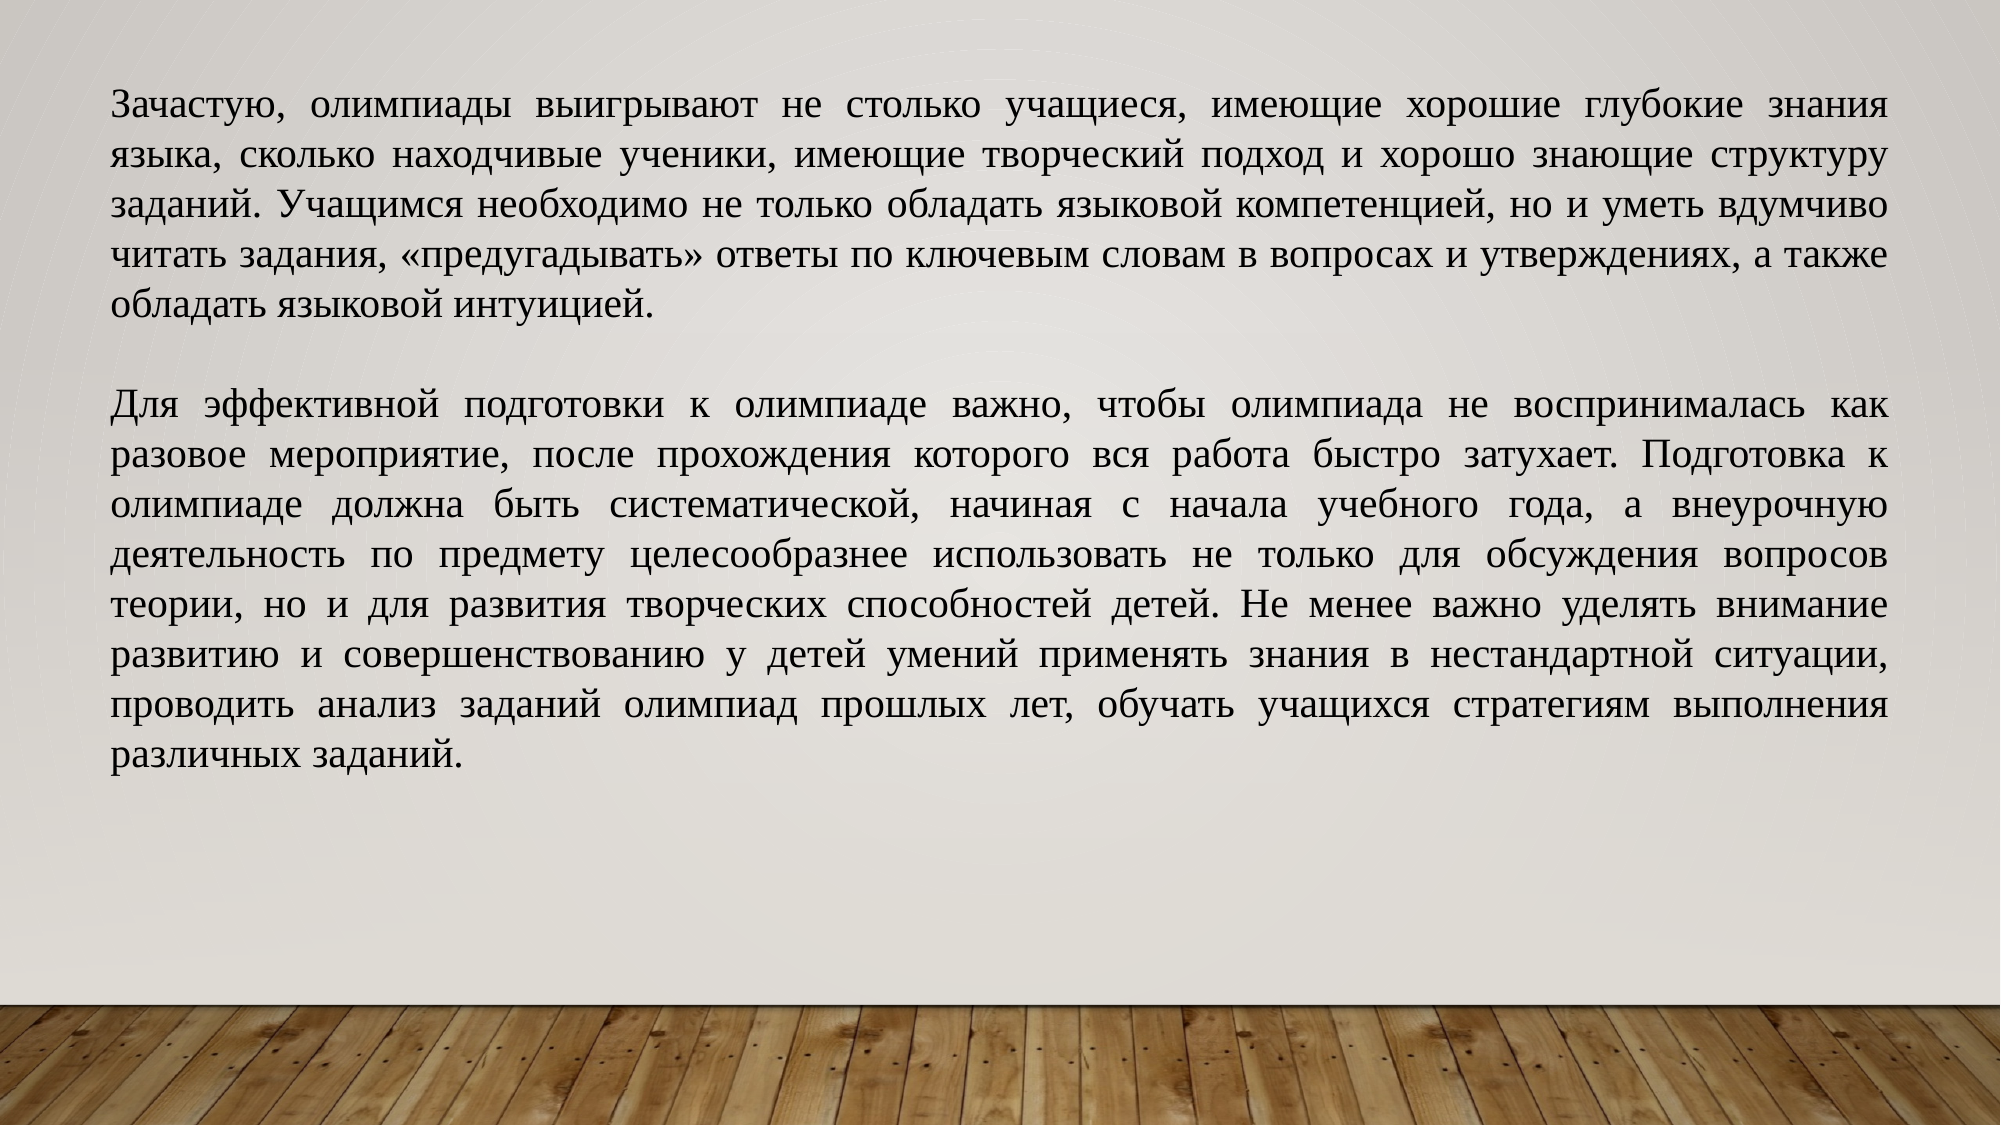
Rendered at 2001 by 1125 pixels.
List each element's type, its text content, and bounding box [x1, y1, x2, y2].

picture [0, 1005, 2000, 1125]
text_box Зачастую, олимпиады выигрывают не столько учащиеся, имеющие хорошие глубокие знания языка, сколько находчивые ученики, имеющие творческий подход и хорошо знающие структуру заданий. Учащимся необходимо не только обладать языковой компетенцией, но и уметь вдумчиво читать задания, «предугадывать» ответы по ключевым словам в вопросах и утверждениях, а также обладать языковой интуицией. Для эффективной подготовки к олимпиаде важно, чтобы олимпиада не воспринималась как разовое мероприятие, после прохождения которого вся работа быстро затухает. Подготовка к олимпиаде должна быть систематической, начиная с начала учебного года, а внеурочную деятельность по предмету целесообразнее использовать не только для обсуждения вопросов теории, но и для развития творческих способностей детей. Не менее важно уделять внимание развитию и совершенствованию у детей умений применять знания в нестандартной ситуации, проводить анализ заданий олимпиад прошлых лет, обучать учащихся стратегиям выполнения различных заданий. [95, 68, 1905, 784]
